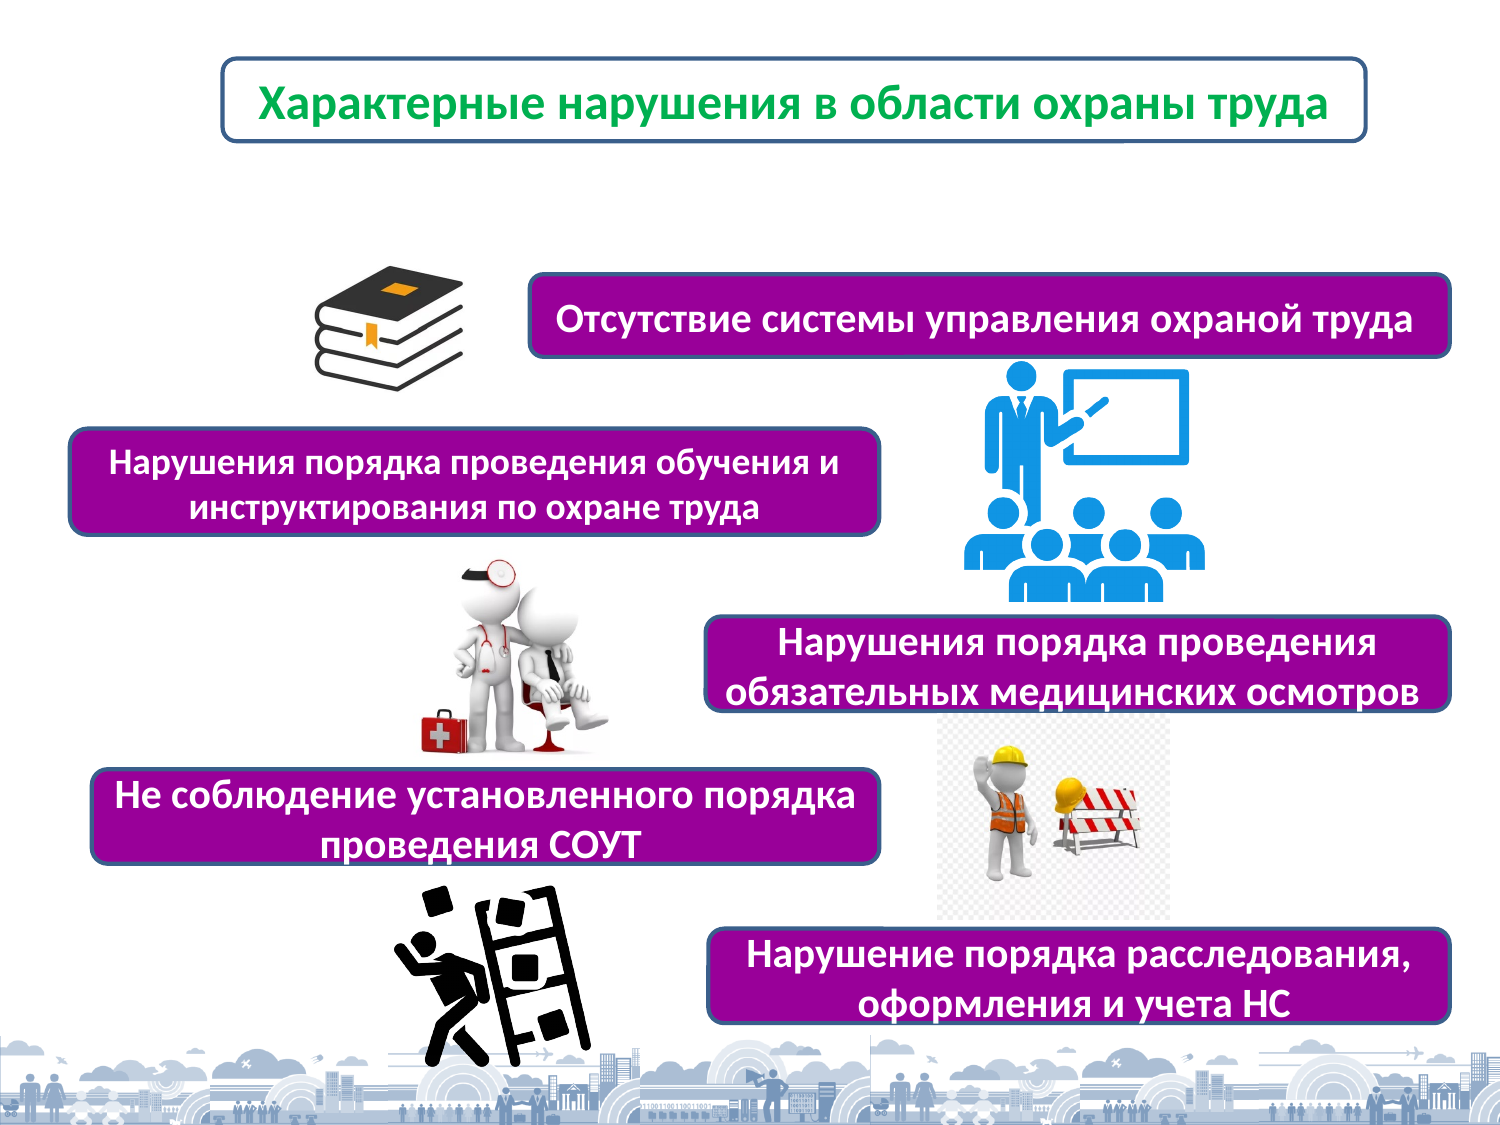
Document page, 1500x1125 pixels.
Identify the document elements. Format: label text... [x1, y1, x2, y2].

text_box Нарушения порядка проведения обучения и инструктирования по охране труда [67, 426, 882, 537]
text_box Нарушения порядка проведения обязательных медицинских осмотров [703, 614, 1452, 714]
text_box Не соблюдение установленного порядка проведения СОУТ [89, 767, 882, 866]
picture [307, 248, 469, 410]
picture [393, 877, 591, 1075]
text_box Отсутствие системы управления охраной труда [527, 272, 1452, 359]
picture [963, 361, 1205, 603]
picture [937, 713, 1170, 920]
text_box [0, 1035, 1500, 1125]
text_box Нарушение порядка расследования, оформления и учета НС [706, 926, 1452, 1026]
text_box Характерные нарушения в области охраны труда [220, 56, 1368, 144]
picture [401, 549, 627, 762]
